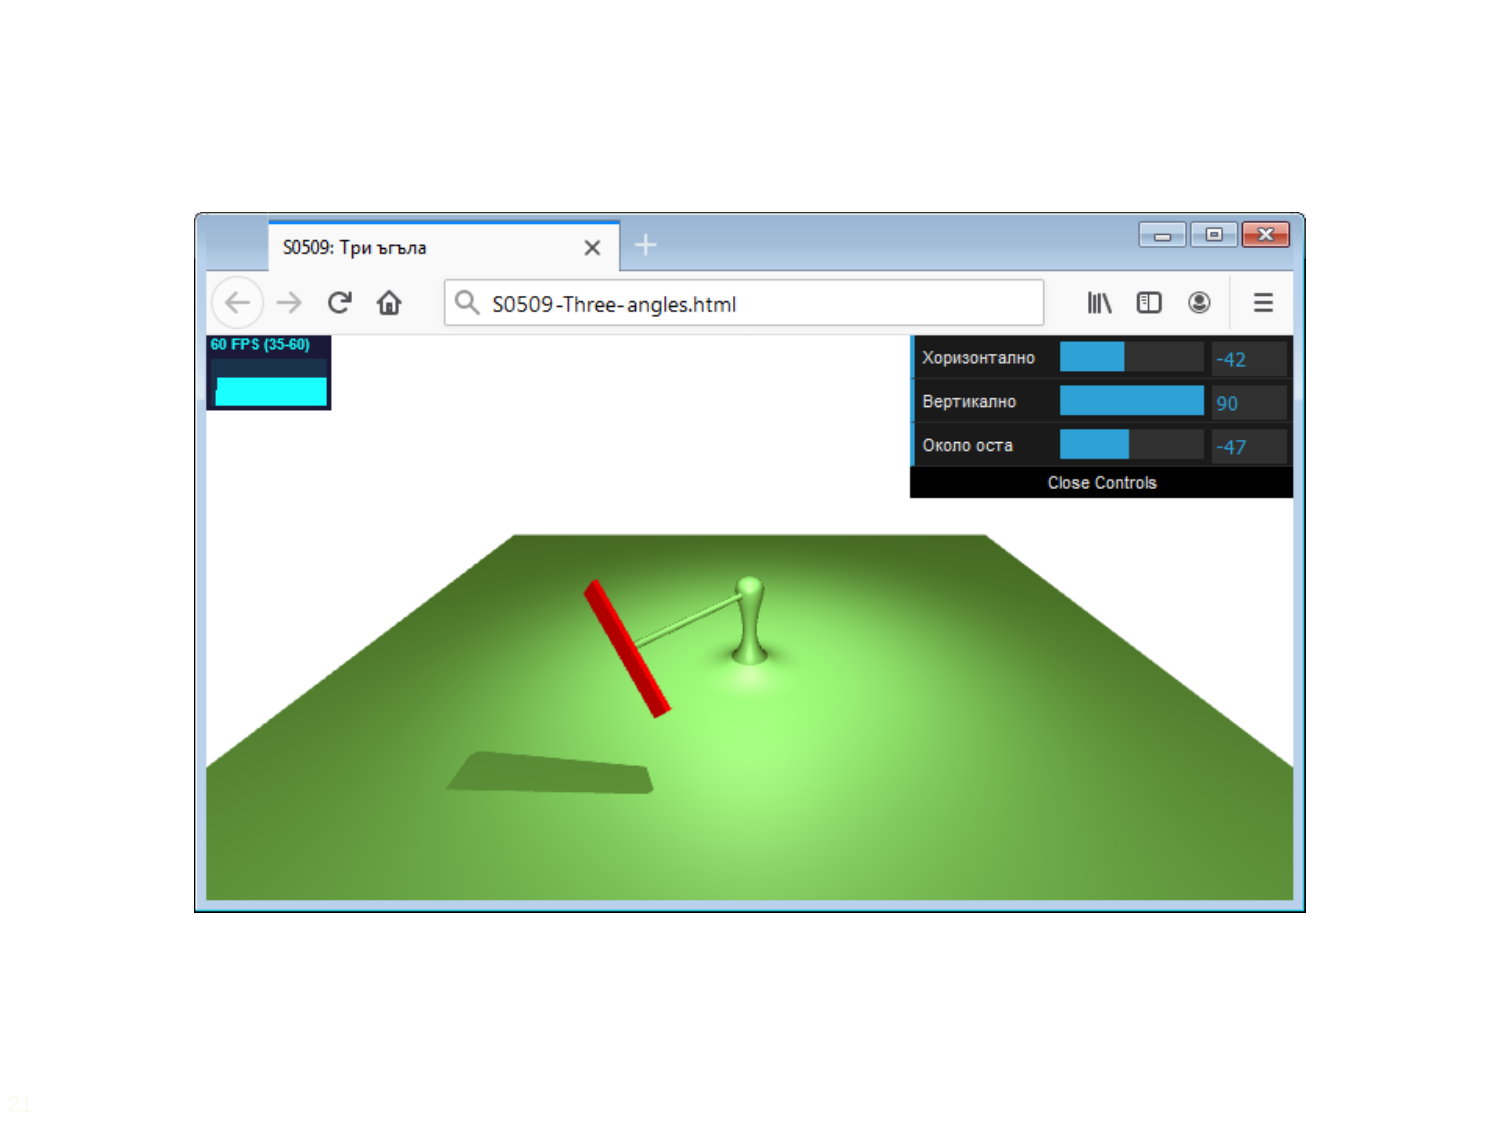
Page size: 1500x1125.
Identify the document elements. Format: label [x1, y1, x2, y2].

picture [194, 212, 1306, 913]
